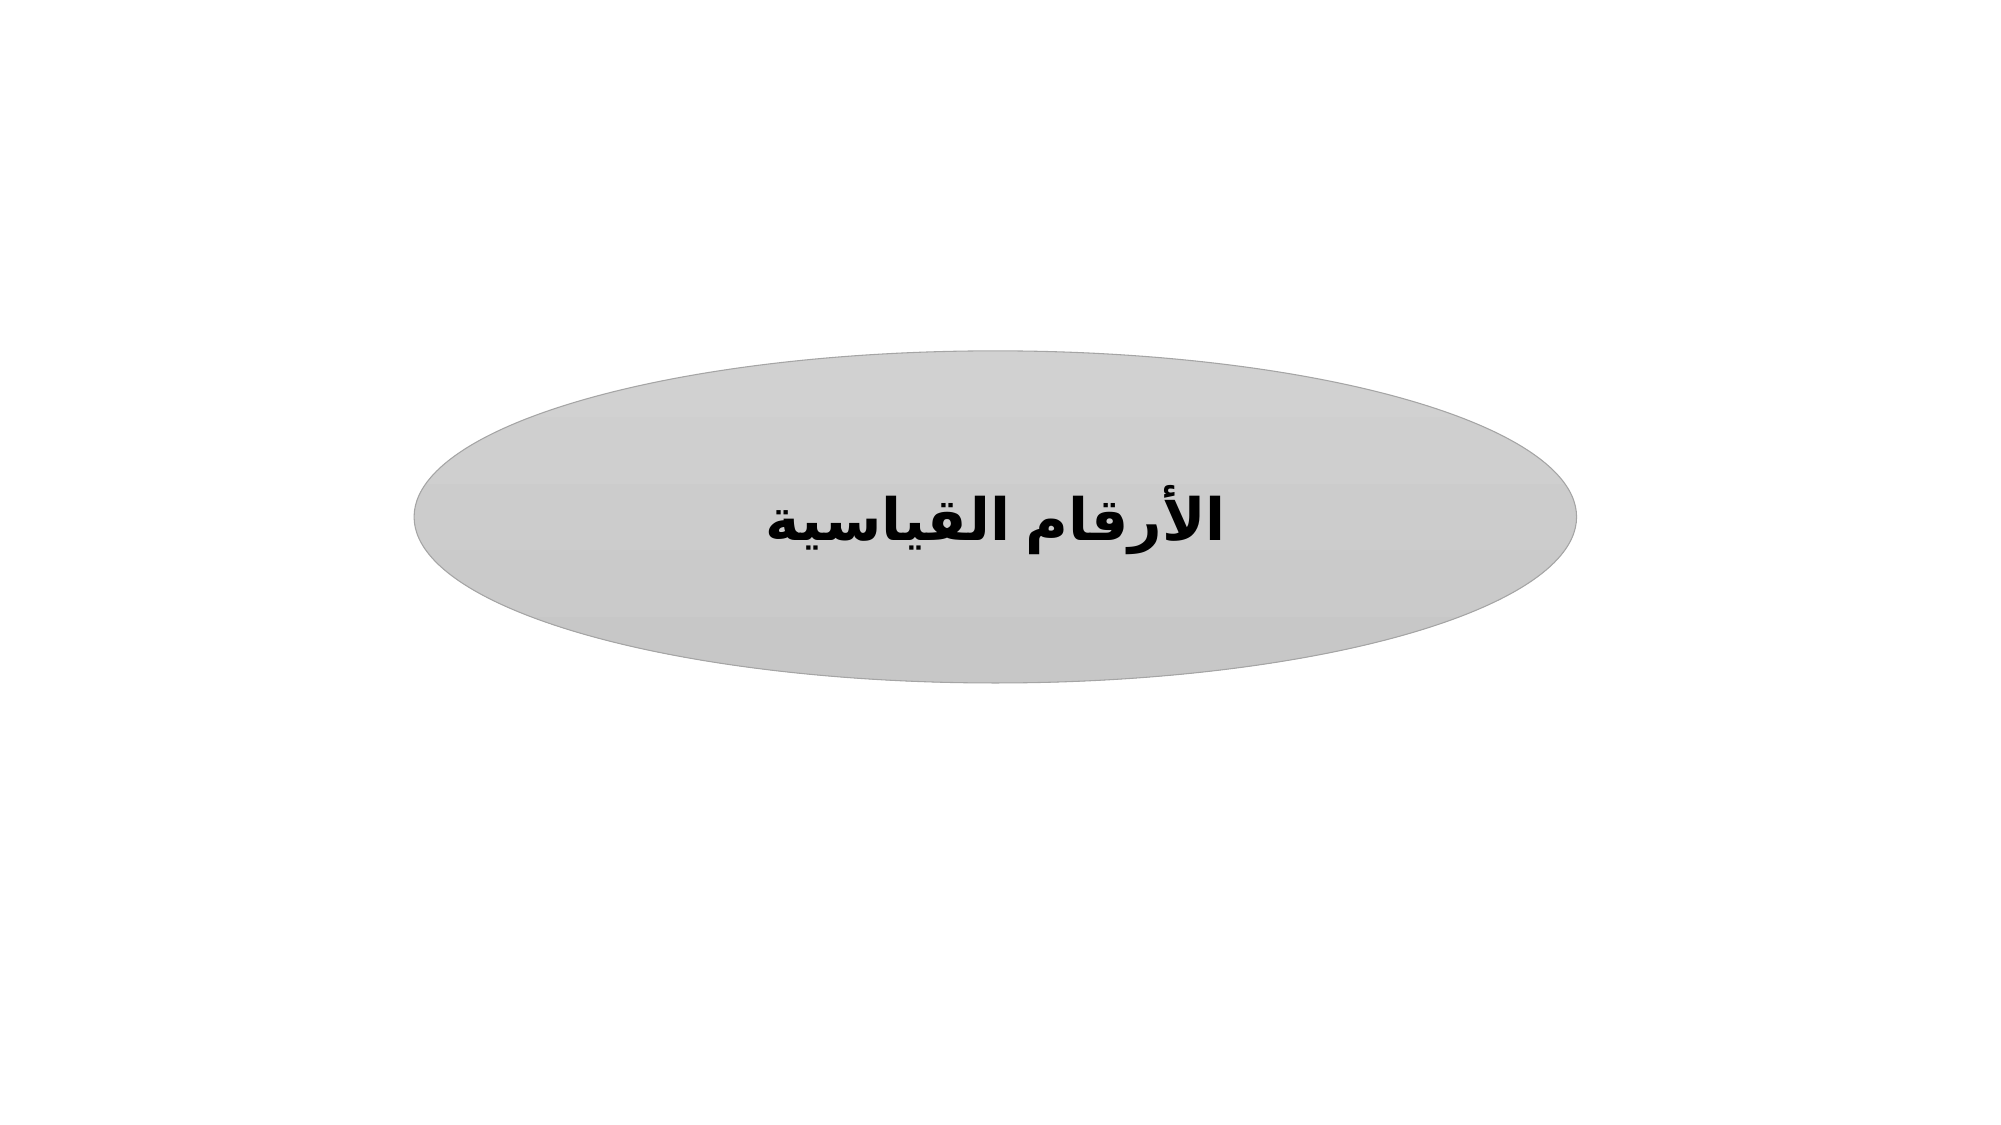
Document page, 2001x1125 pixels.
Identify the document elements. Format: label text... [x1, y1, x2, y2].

text_box الأرقام القياسية [413, 350, 1578, 684]
